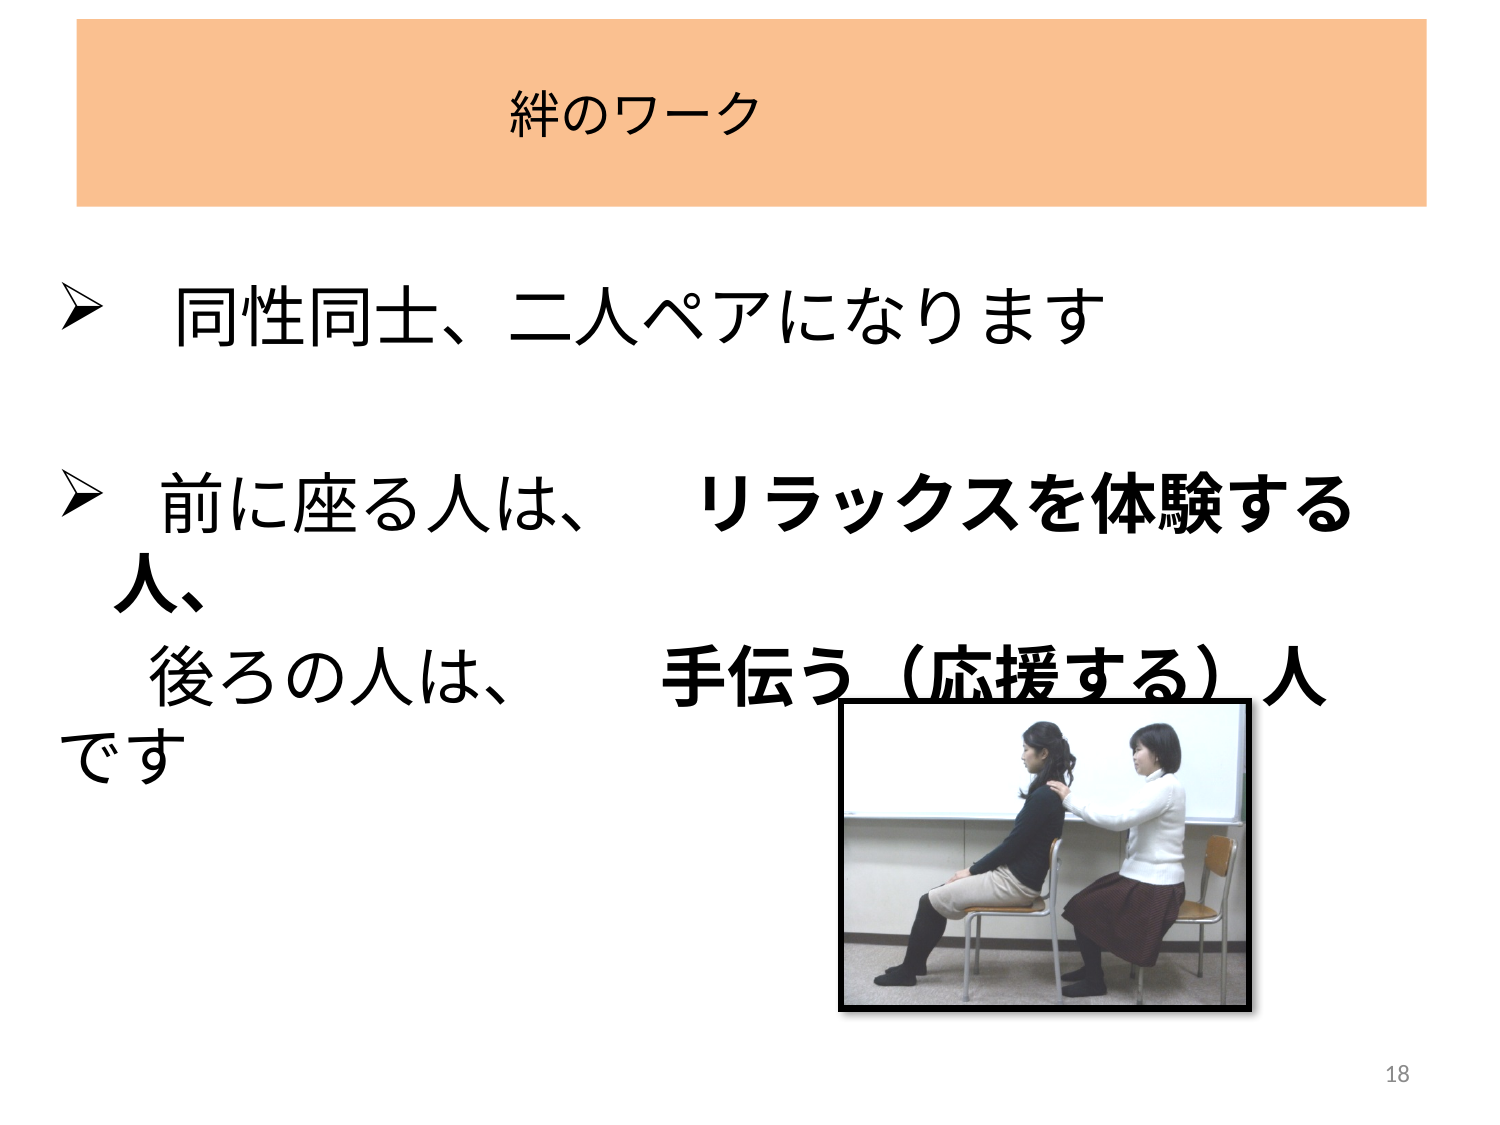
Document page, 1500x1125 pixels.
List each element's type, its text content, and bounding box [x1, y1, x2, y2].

list 同性同士、二人ペアになります 前に座る人は、 リラックスを体験する人、 後ろの人は、 手伝う（応援する）人 です [41, 267, 1414, 1082]
title 絆のワーク [76, 19, 1427, 207]
picture [844, 703, 1247, 1006]
slide_number 18 [1074, 1042, 1425, 1103]
